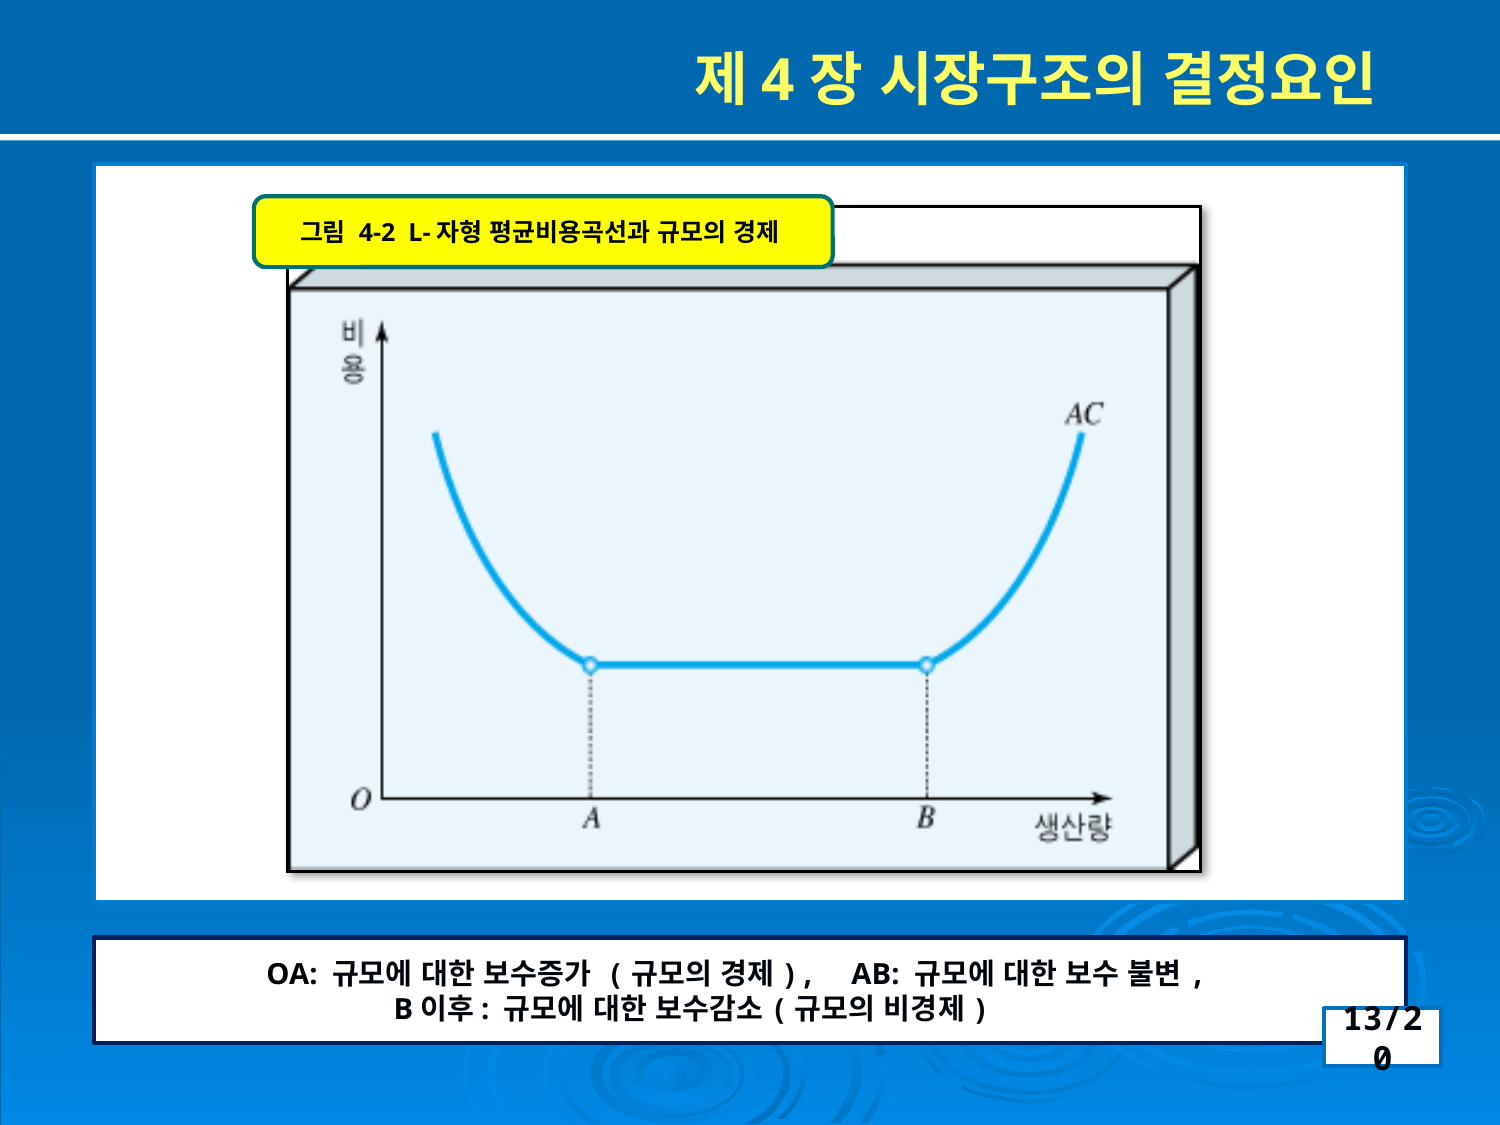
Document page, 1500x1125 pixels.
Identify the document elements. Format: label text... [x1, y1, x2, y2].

text_box OA: 규모에 대한 보수증가 (규모의 경제), AB: 규모에 대한 보수 불변, B이후: 규모에 대한 보수감소(규모의 비경제) [92, 935, 1408, 1045]
text_box 제4장 시장구조의 결정요인 [679, 35, 1455, 120]
picture [288, 207, 1200, 870]
text_box 13/20 [1322, 1006, 1443, 1068]
text_box 그림 4-2 L-자형 평균비용곡선과 규모의 경제 [251, 194, 835, 270]
text_box [92, 162, 1408, 904]
